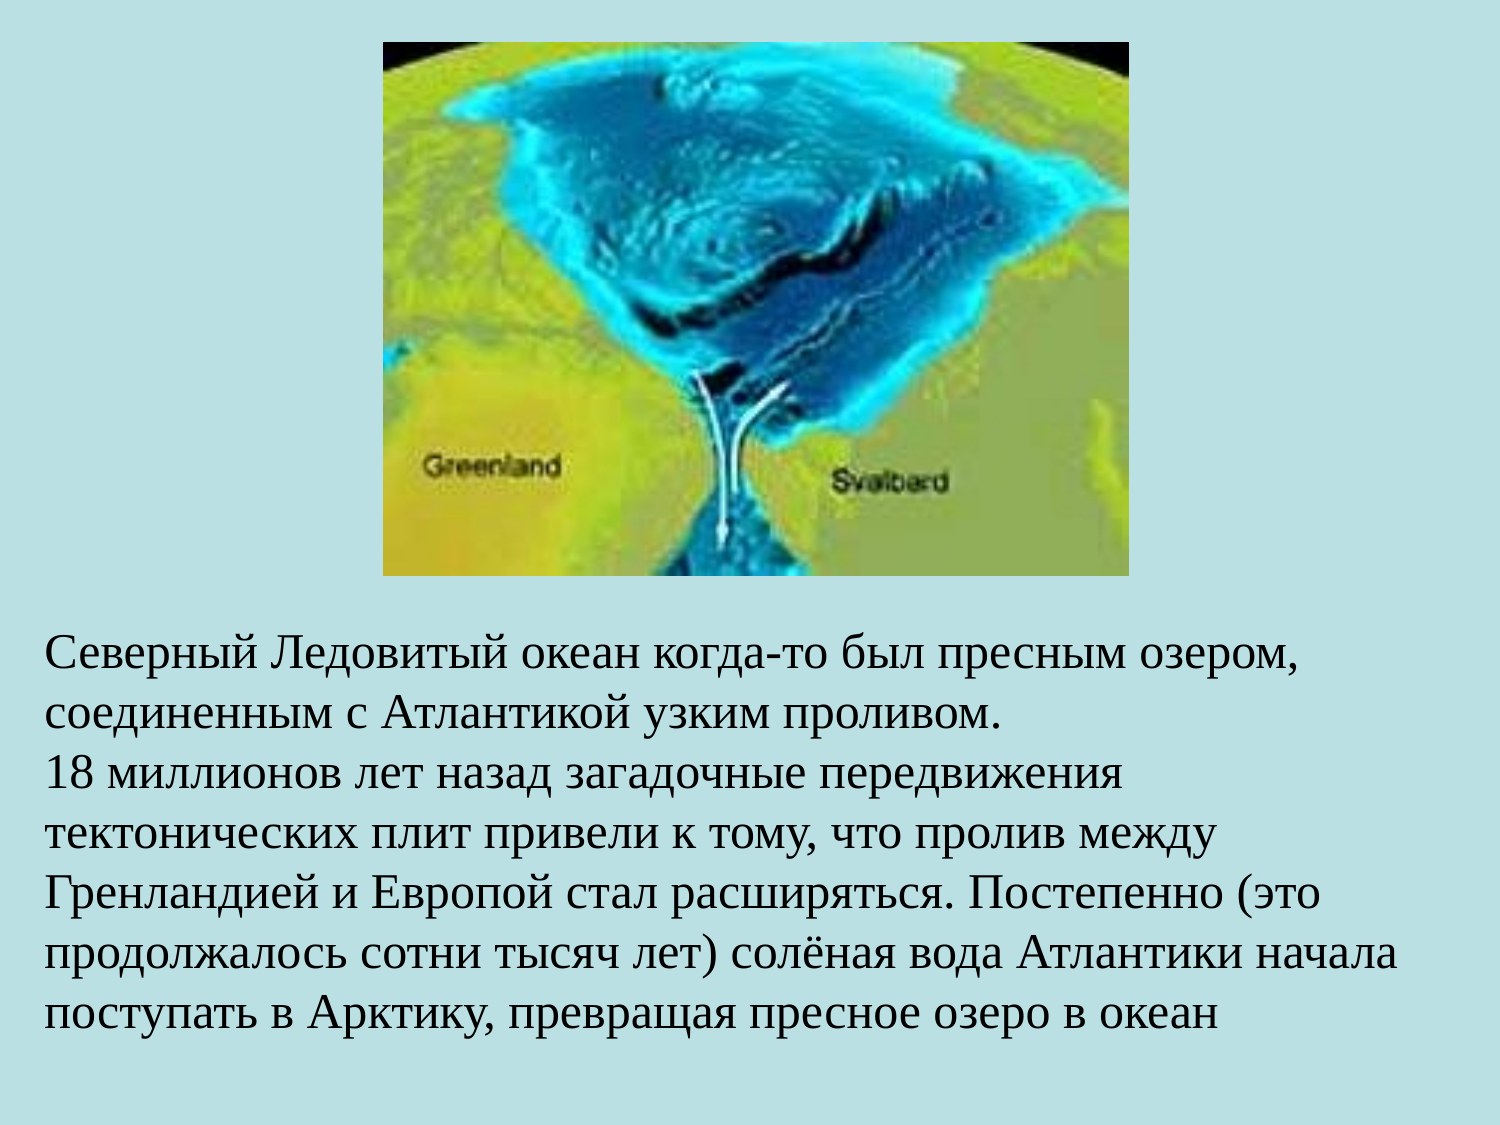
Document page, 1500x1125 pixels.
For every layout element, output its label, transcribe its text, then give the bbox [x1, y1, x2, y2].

title Северный Ледовитый океан когда-то был пресным озером, соединенным с Атлантикой узким проливом. 18 миллионов лет назад загадочные передвижения тектонических плит привели к тому, что пролив между Гренландией и Европой стал расширяться. Постепенно (это продолжалось сотни тысяч лет) солёная вода Атлантики начала поступать в Арктику, превращая пресное озеро в океан [29, 585, 1460, 1071]
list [383, 42, 1129, 576]
